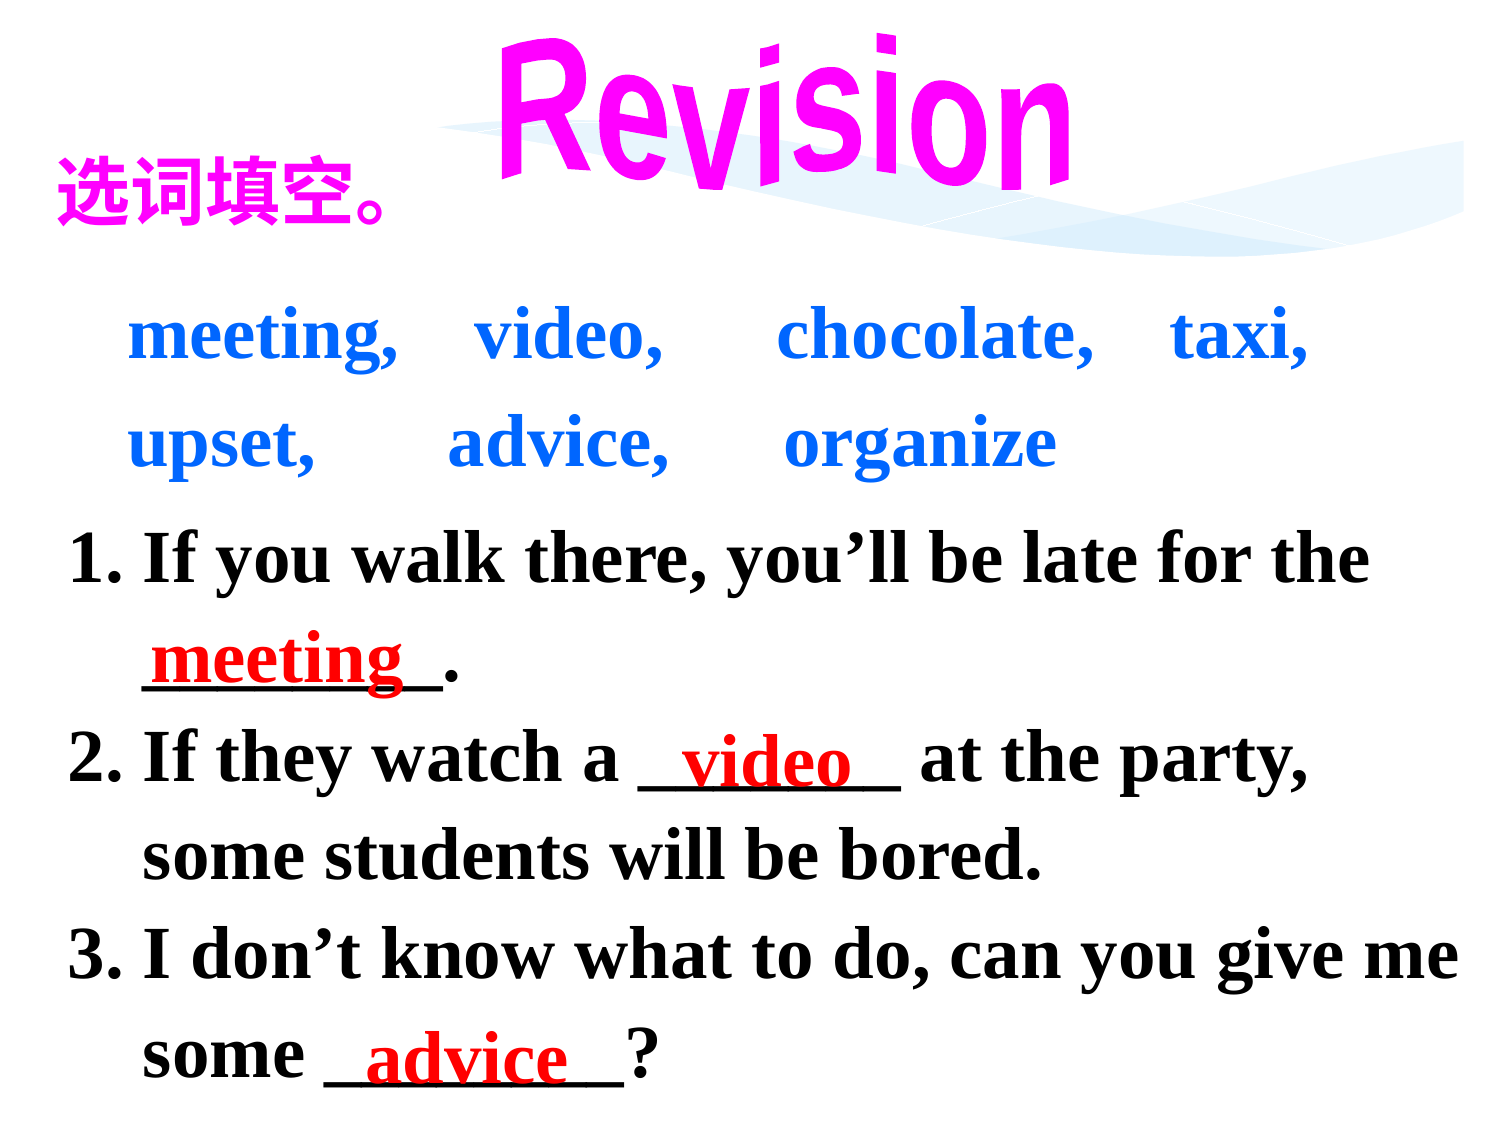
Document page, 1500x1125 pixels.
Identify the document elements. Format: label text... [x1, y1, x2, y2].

text_box 选词填空。 [41, 137, 479, 242]
text_box meeting [135, 599, 419, 705]
text_box 1. If you walk there, you’ll be late for the ________. 2. If they watch a _______ at the party, some students will be bored. 3. I don’t know what to do, can you give me some ________? [53, 491, 1477, 1101]
text_box meeting, video, chocolate, taxi, upset, advice, organize [112, 267, 1341, 480]
text_box advice [350, 1000, 585, 1106]
text_box video [667, 704, 868, 809]
